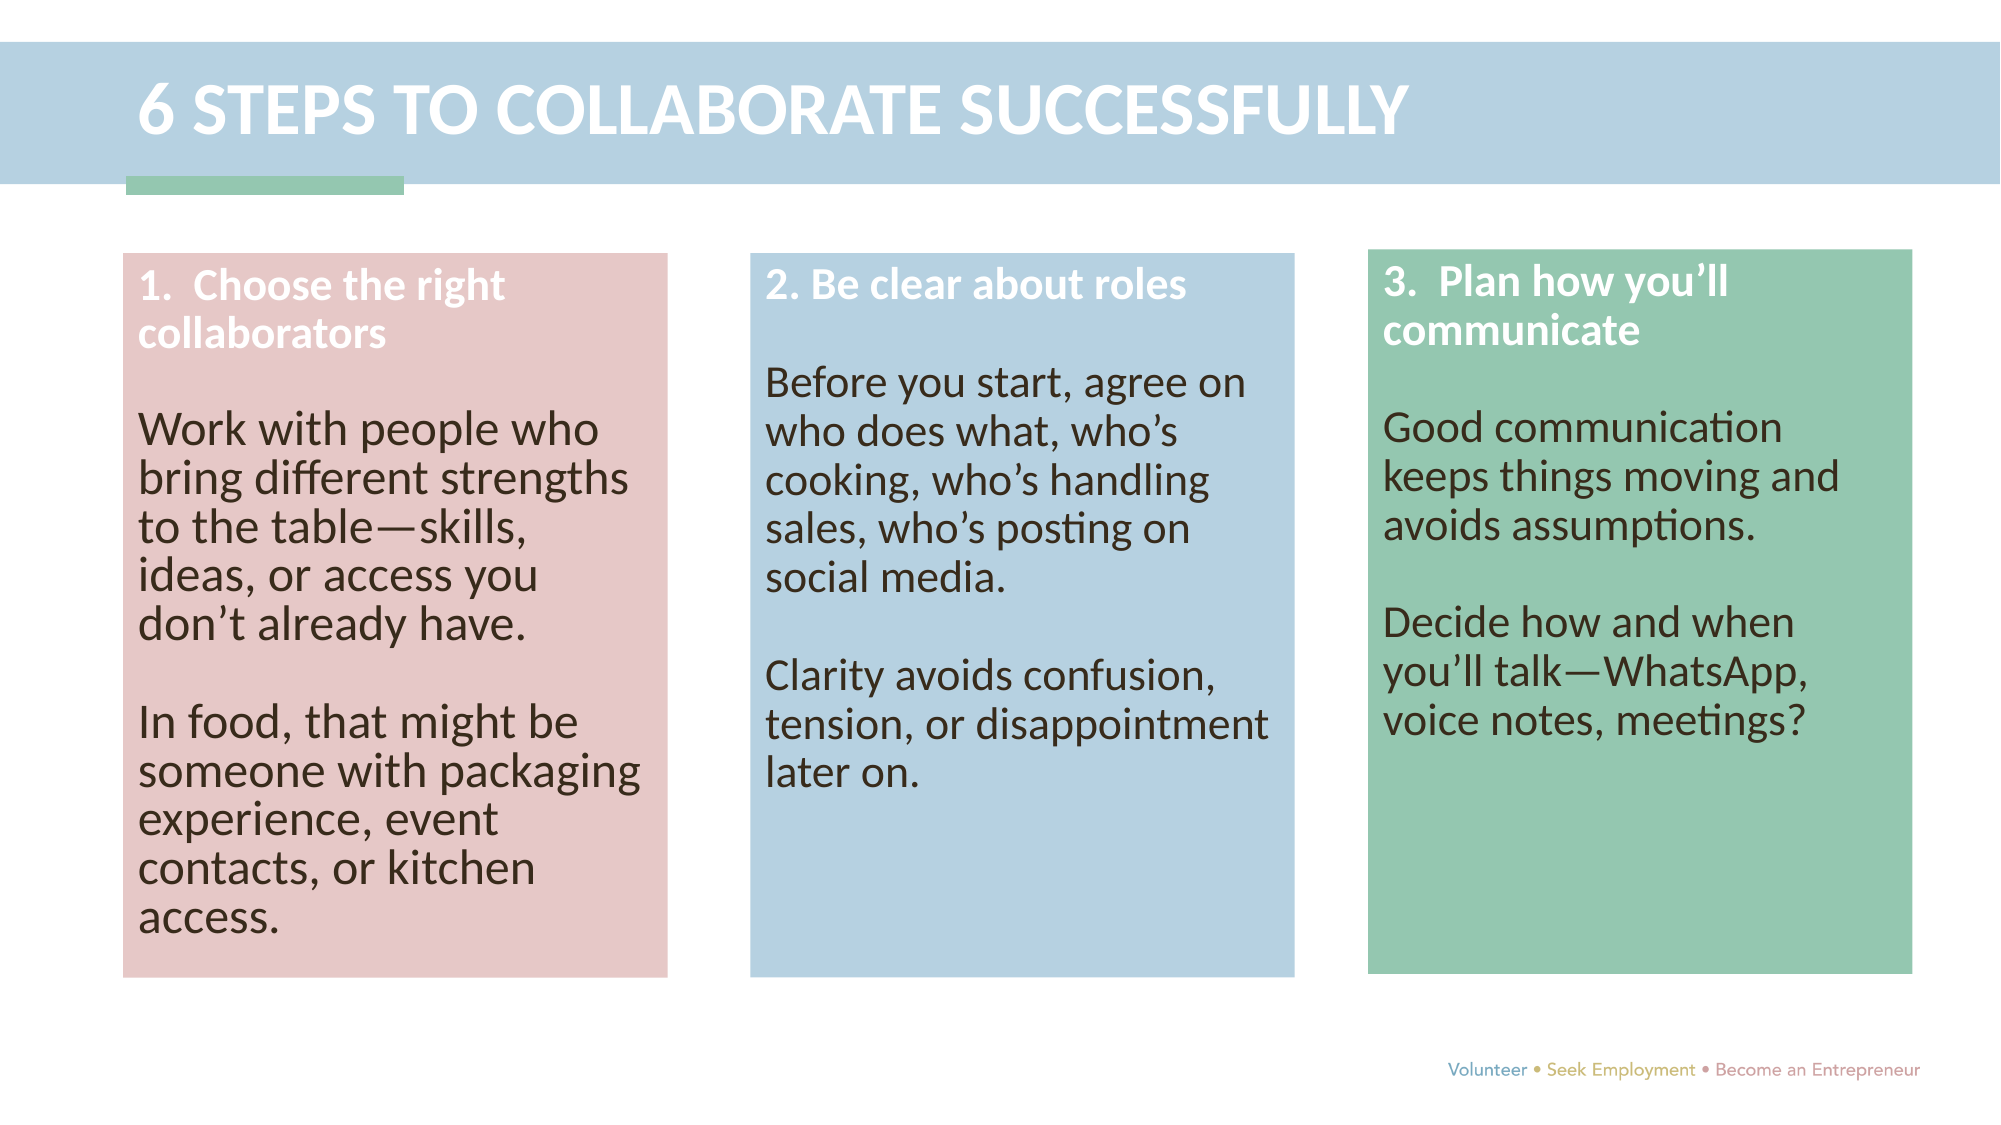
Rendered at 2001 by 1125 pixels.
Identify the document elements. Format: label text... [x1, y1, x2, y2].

text_box 2. Be clear about roles Before you start, agree on who does what, who’s cooking, who’s handling sales, who’s posting on social media. Clarity avoids confusion, tension, or disappointment later on. [750, 253, 1295, 978]
list 1. Choose the right collaborators Work with people who bring different strengths to the table—skills, ideas, or access you don’t already have. In food, that might be someone with packaging experience, event contacts, or kitchen access. [123, 253, 668, 978]
text_box 3. Plan how you’ll communicate Good communication keeps things moving and avoids assumptions. Decide how and when you’ll talk—WhatsApp, voice notes, meetings? [1368, 249, 1913, 974]
list 6 STEPS TO COLLABORATE SUCCESSFULLY ​ [123, 51, 1913, 170]
picture [1418, 1046, 1971, 1103]
